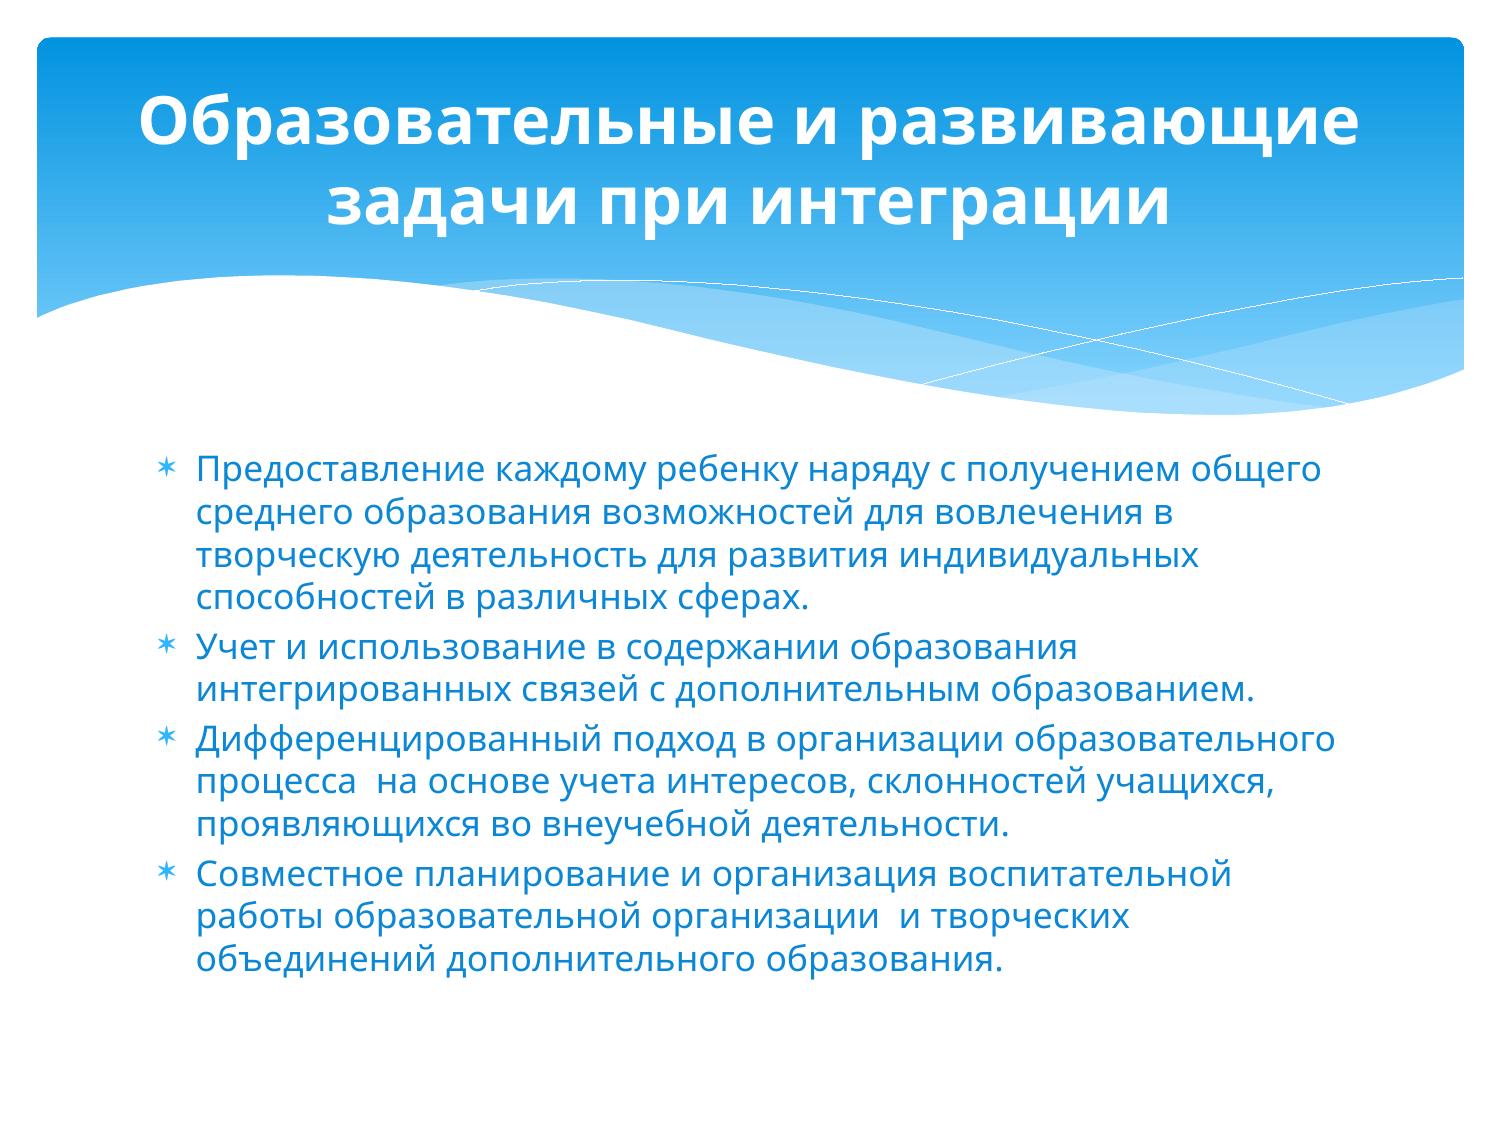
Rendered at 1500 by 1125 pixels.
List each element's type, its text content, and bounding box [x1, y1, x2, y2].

list Предоставление каждому ребенку наряду с получением общего среднего образования возможностей для вовлечения в творческую деятельность для развития индивидуальных способностей в различных сферах. Учет и использование в содержании образования интегрированных связей с дополнительным образованием. Дифференцированный подход в организации образовательного процесса на основе учета интересов, склонностей учащихся, проявляющихся во внеучебной деятельности. Совместное планирование и организация воспитательной работы образовательной организации и творческих объединений дополнительного образования. [143, 438, 1359, 1005]
title Образовательные и развивающие задачи при интеграции [75, 55, 1425, 261]
